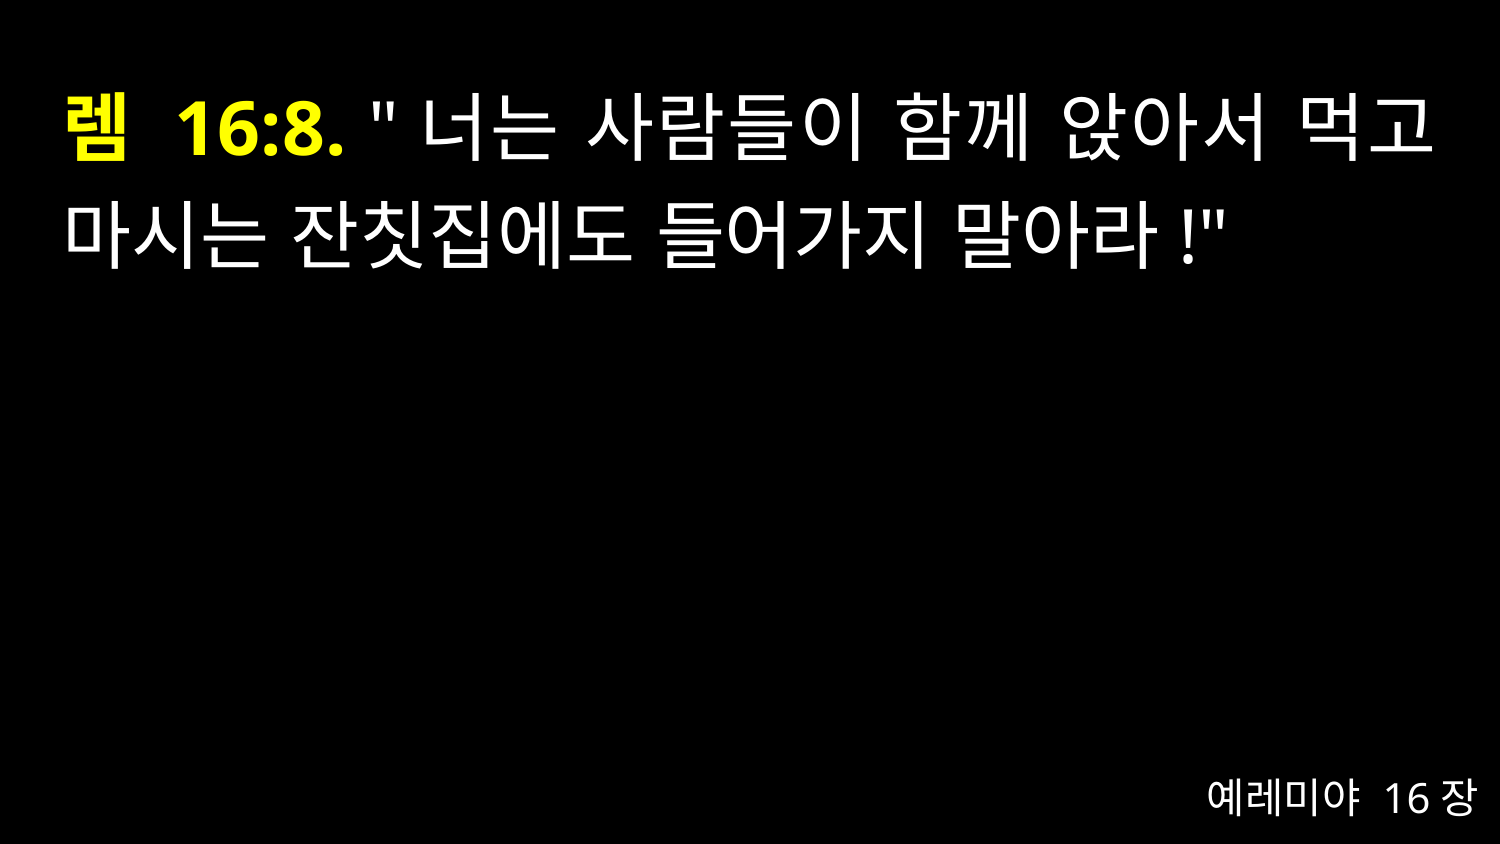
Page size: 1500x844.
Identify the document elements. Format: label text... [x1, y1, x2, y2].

subtitle 예레미야 16장 [916, 770, 1500, 844]
title 렘 16:8. "너는 사람들이 함께 앉아서 먹고 마시는 잔칫집에도 들어가지 말아라!" [0, 0, 1500, 844]
